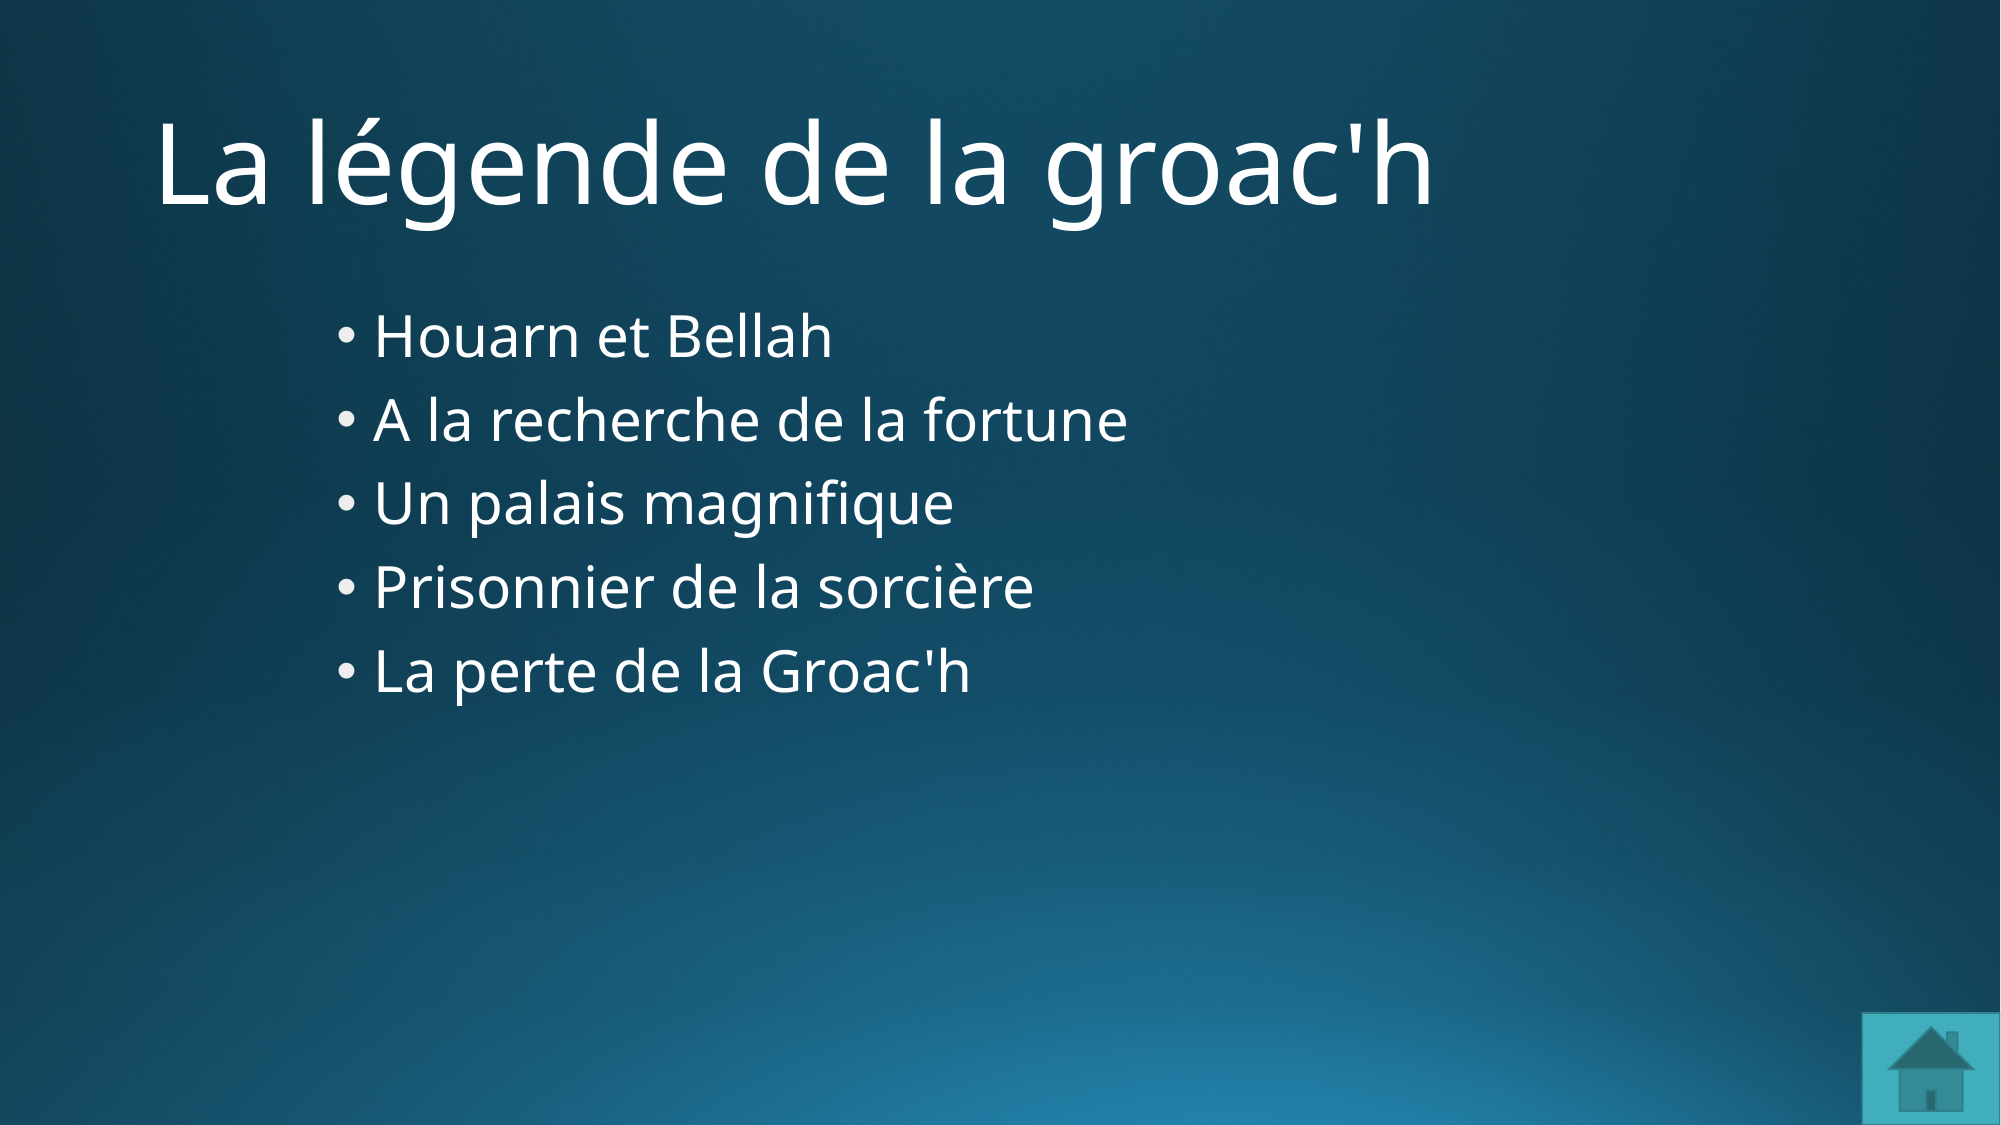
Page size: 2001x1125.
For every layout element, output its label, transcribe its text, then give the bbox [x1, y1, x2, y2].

list Houarn et Bellah A la recherche de la fortune Un palais magnifique Prisonnier de la sorcière La perte de la Groac'h [321, 299, 2000, 1014]
picture [0, 0, 2001, 1125]
title La légende de la groac'h [137, 59, 1863, 278]
